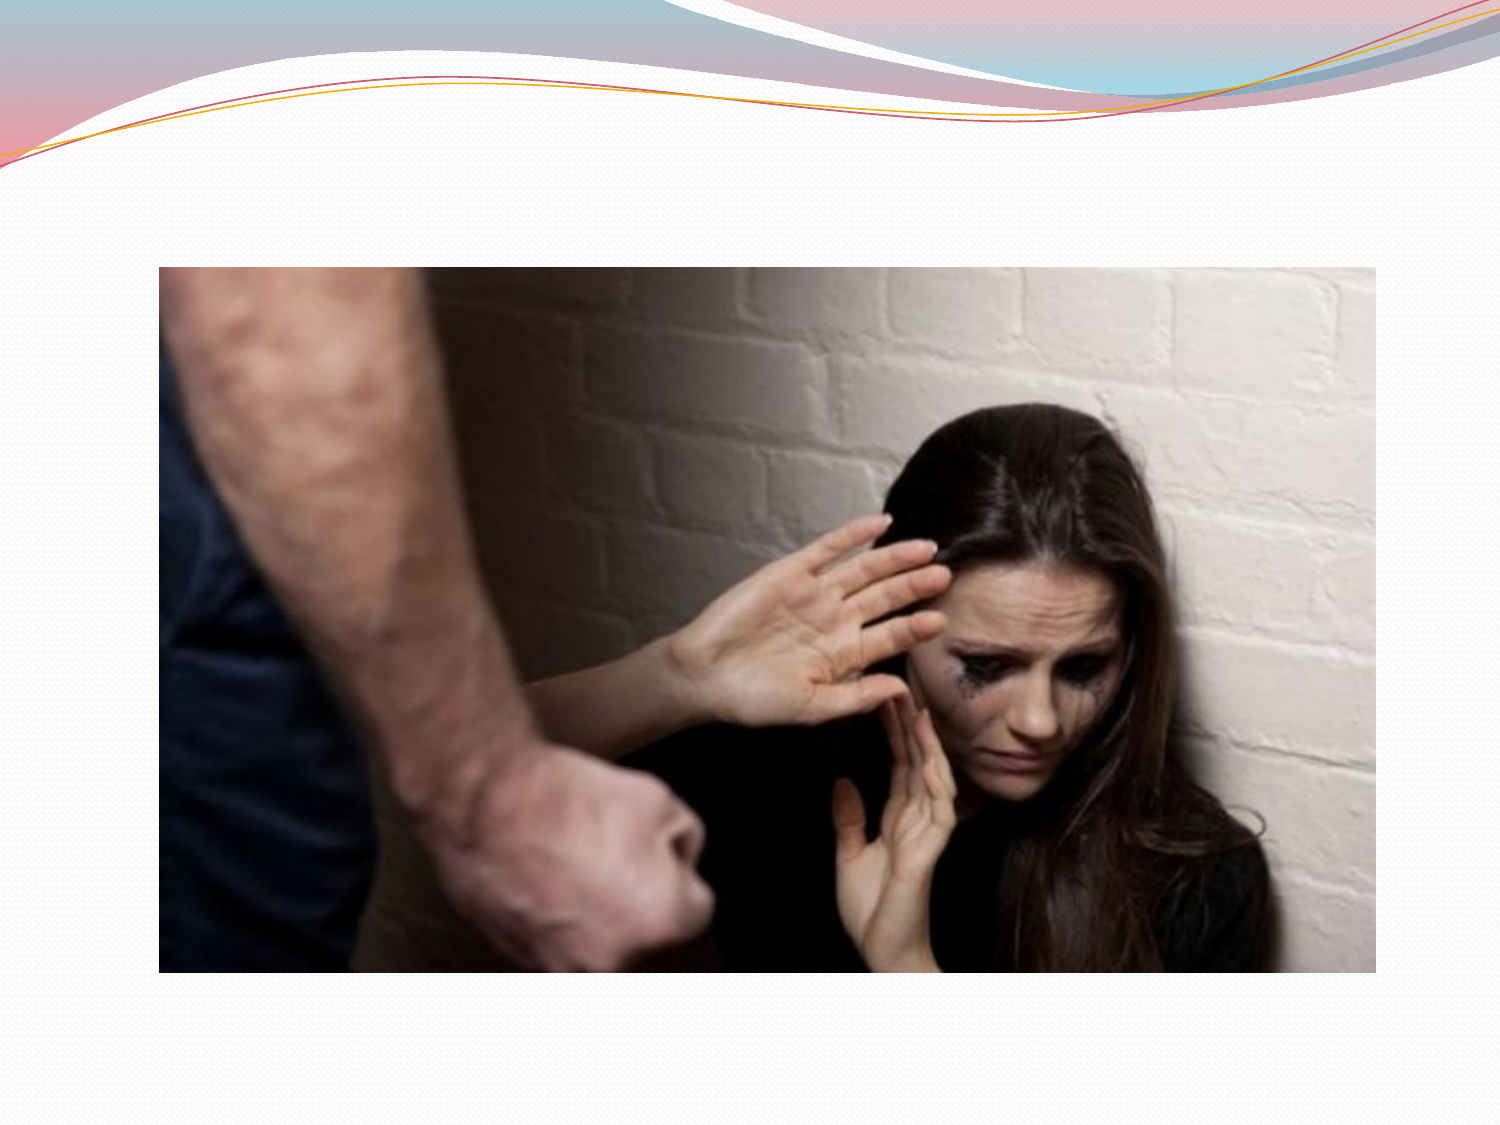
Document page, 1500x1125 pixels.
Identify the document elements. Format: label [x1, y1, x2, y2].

picture [159, 266, 1377, 974]
